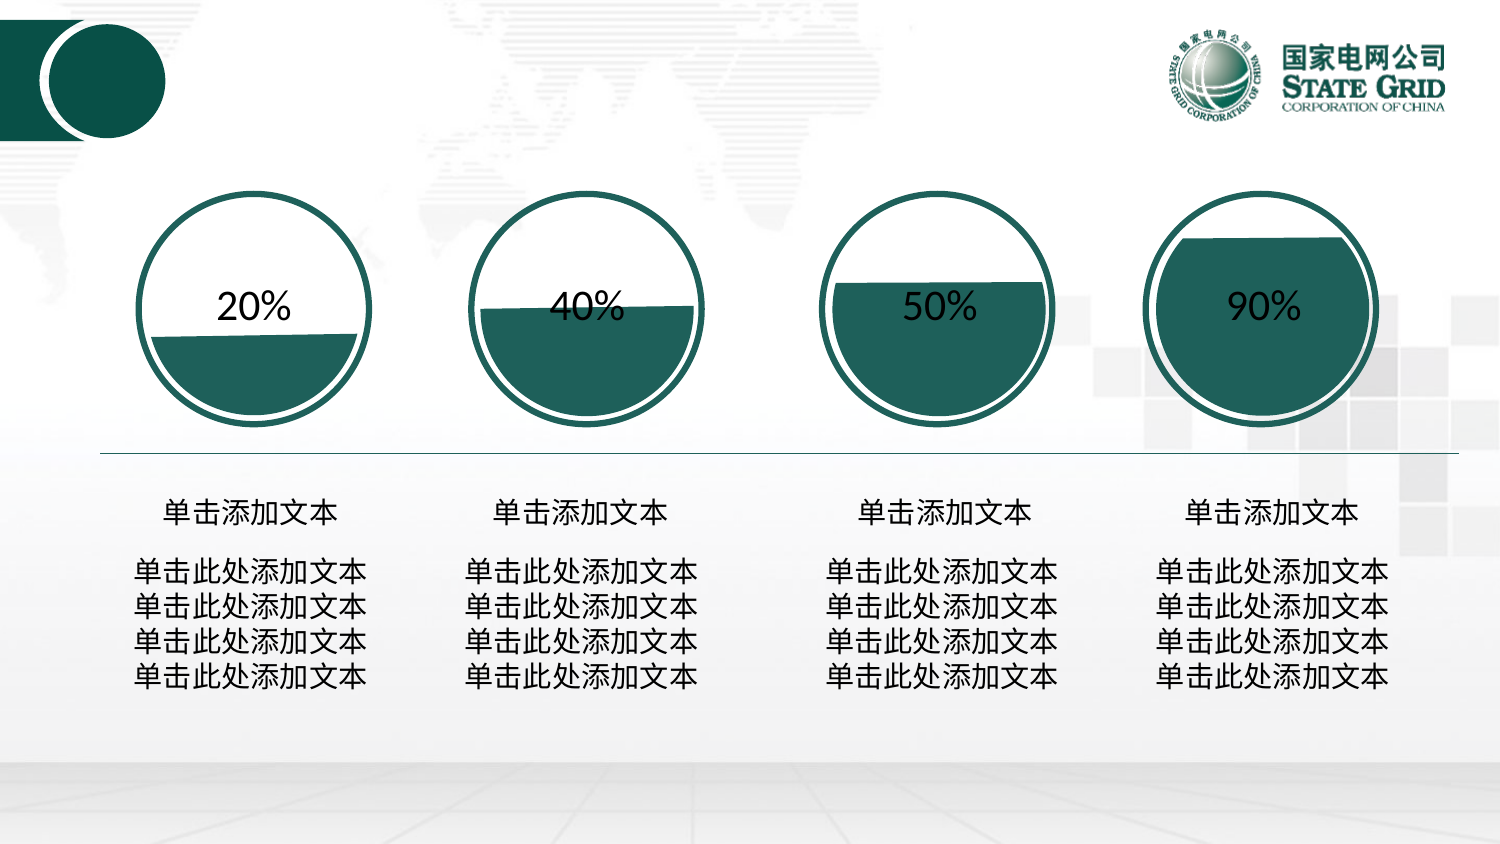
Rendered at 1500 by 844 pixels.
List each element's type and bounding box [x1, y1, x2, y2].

text_box [1145, 193, 1376, 425]
text_box [822, 193, 1053, 425]
text_box [471, 193, 702, 425]
picture [1168, 0, 1446, 218]
text_box [112, 486, 390, 703]
text_box [138, 193, 369, 425]
text_box [803, 486, 1081, 703]
text_box [442, 486, 720, 703]
text_box [1134, 486, 1412, 703]
